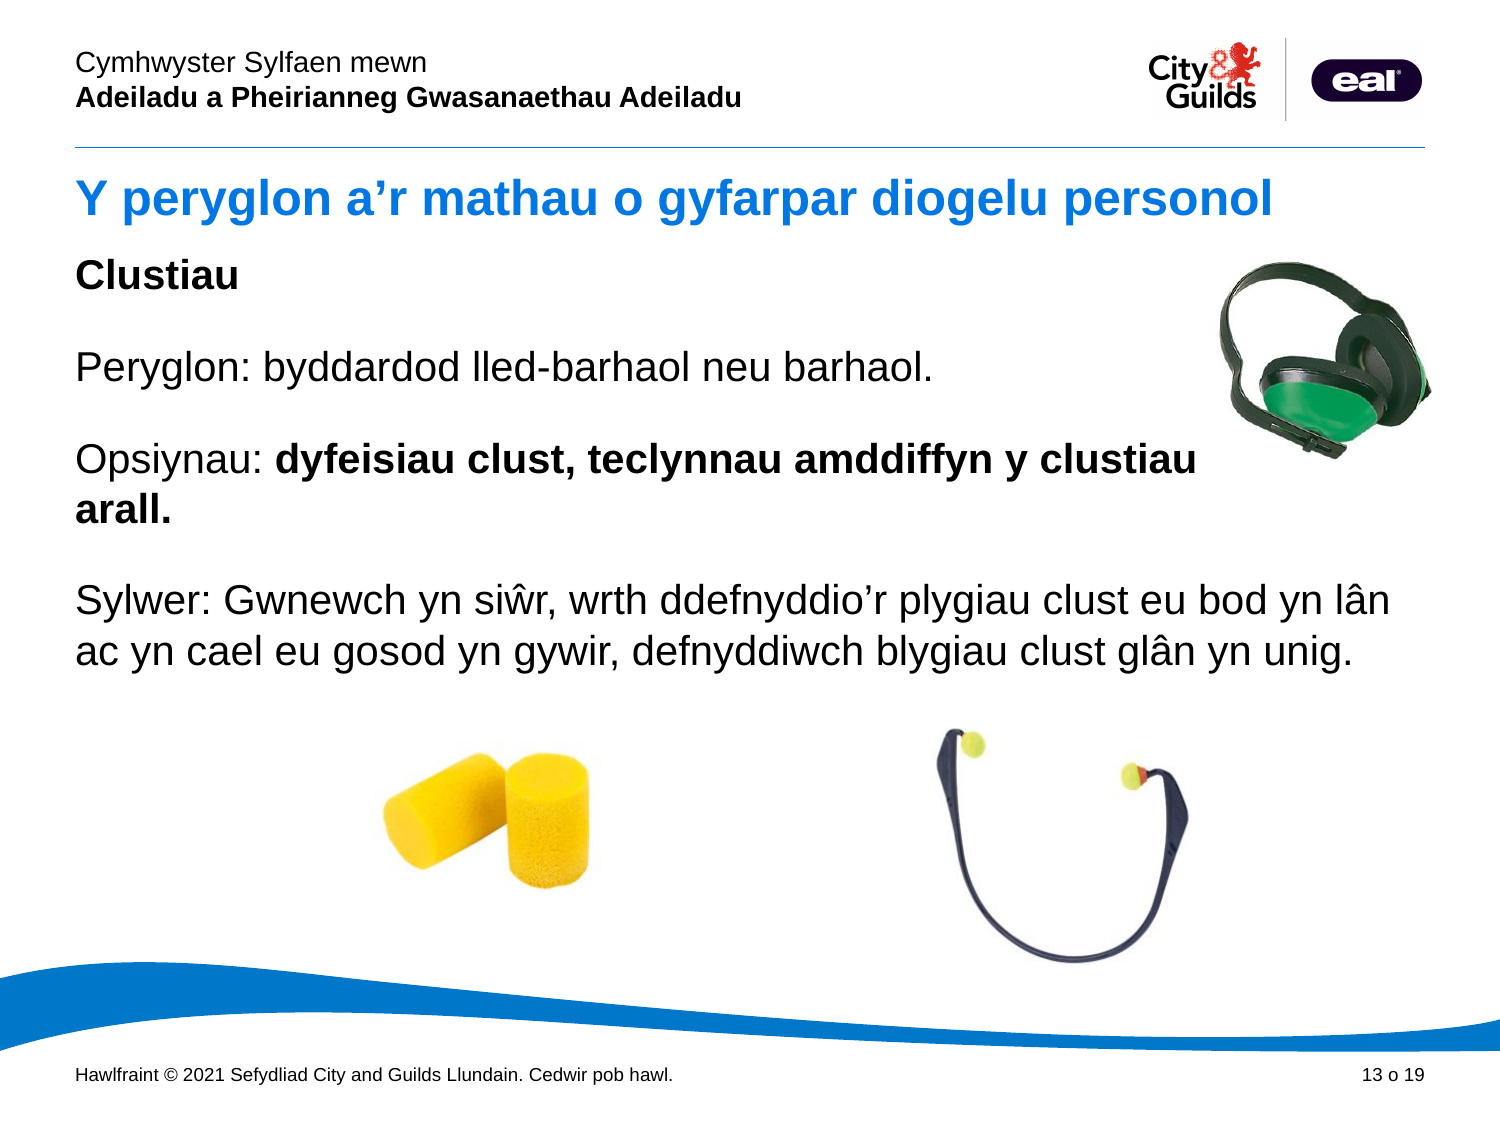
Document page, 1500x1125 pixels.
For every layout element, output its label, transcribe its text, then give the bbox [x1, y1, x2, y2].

picture [340, 739, 636, 901]
picture [1208, 244, 1441, 477]
picture [915, 728, 1211, 965]
picture [1149, 38, 1422, 121]
title Y peryglon a’r mathau o gyfarpar diogelu personol [74, 165, 1426, 229]
list Clustiau Peryglon: byddardod lled-barhaol neu barhaol. Opsiynau: dyfeisiau clust, teclynnau amddiffyn y clustiau neu ddull arall. Sylwer: Gwnewch yn siŵr, wrth ddefnyddio’r plygiau clust eu bod yn lân ac yn cael eu gosod yn gywir, defnyddiwch blygiau clust glân yn unig. [74, 247, 1426, 946]
